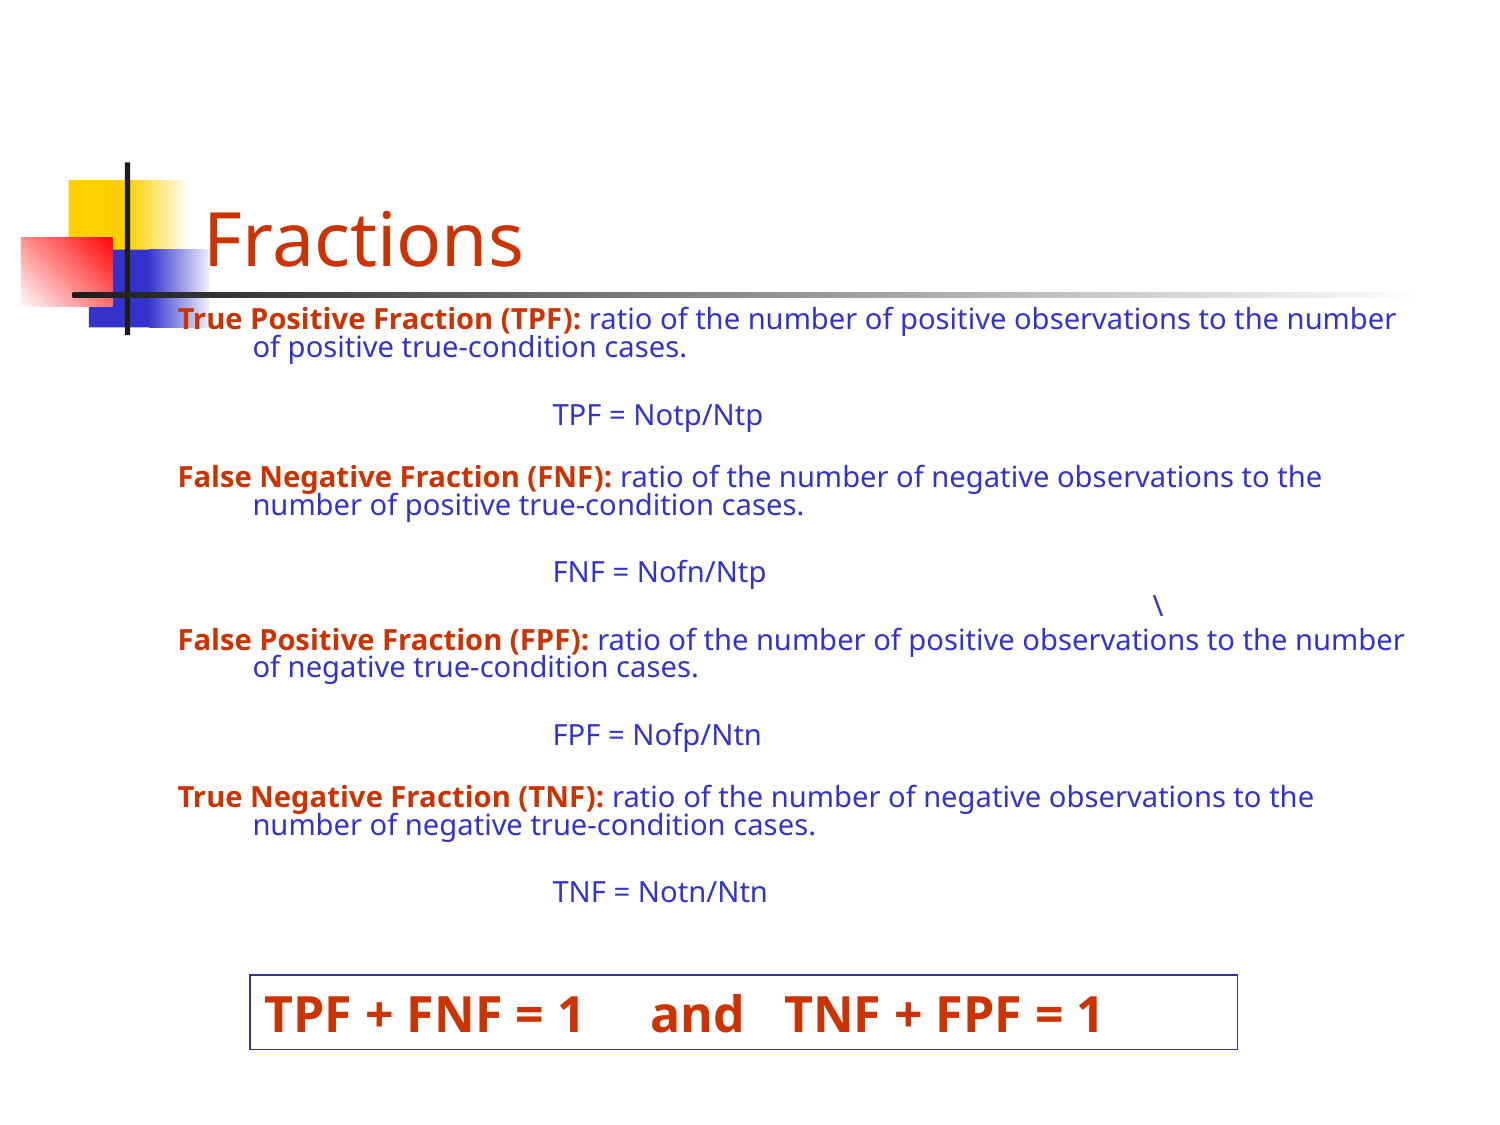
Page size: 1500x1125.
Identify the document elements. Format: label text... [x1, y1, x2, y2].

title Fractions [188, 101, 1468, 289]
list True Positive Fraction (TPF): ratio of the number of positive observations to the number of positive true-condition cases. TPF = Notp/Ntp False Negative Fraction (FNF): ratio of the number of negative observations to the number of positive true-condition cases. FNF = Nofn/Ntp \ False Positive Fraction (FPF): ratio of the number of positive observations to the number of negative true-condition cases. FPF = Nofp/Ntn True Negative Fraction (TNF): ratio of the number of negative observations to the number of negative true-condition cases. TNF = Notn/Ntn [162, 299, 1438, 976]
text_box TPF + FNF = 1 and TNF + FPF = 1 [249, 974, 1238, 1050]
